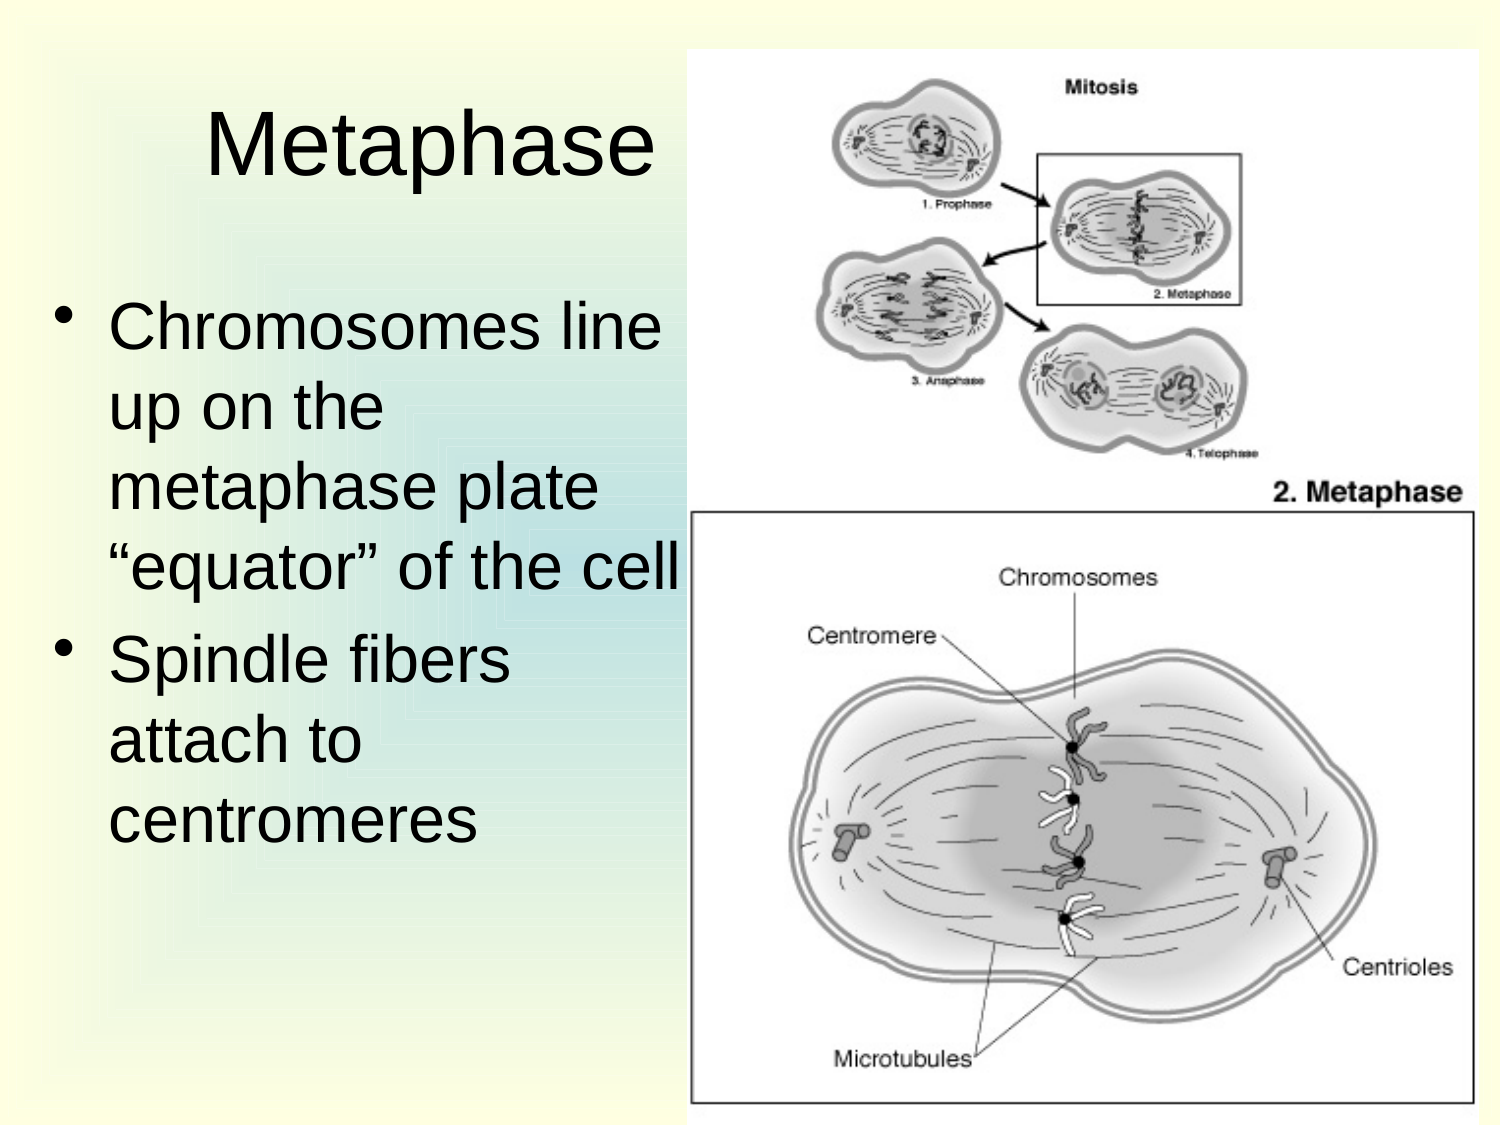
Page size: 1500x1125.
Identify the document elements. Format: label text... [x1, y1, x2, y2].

list Chromosomes line up on the metaphase plate “equator” of the cell Spindle fibers attach to centromeres [37, 274, 682, 951]
picture [687, 49, 1479, 1125]
title Metaphase [74, 44, 788, 233]
